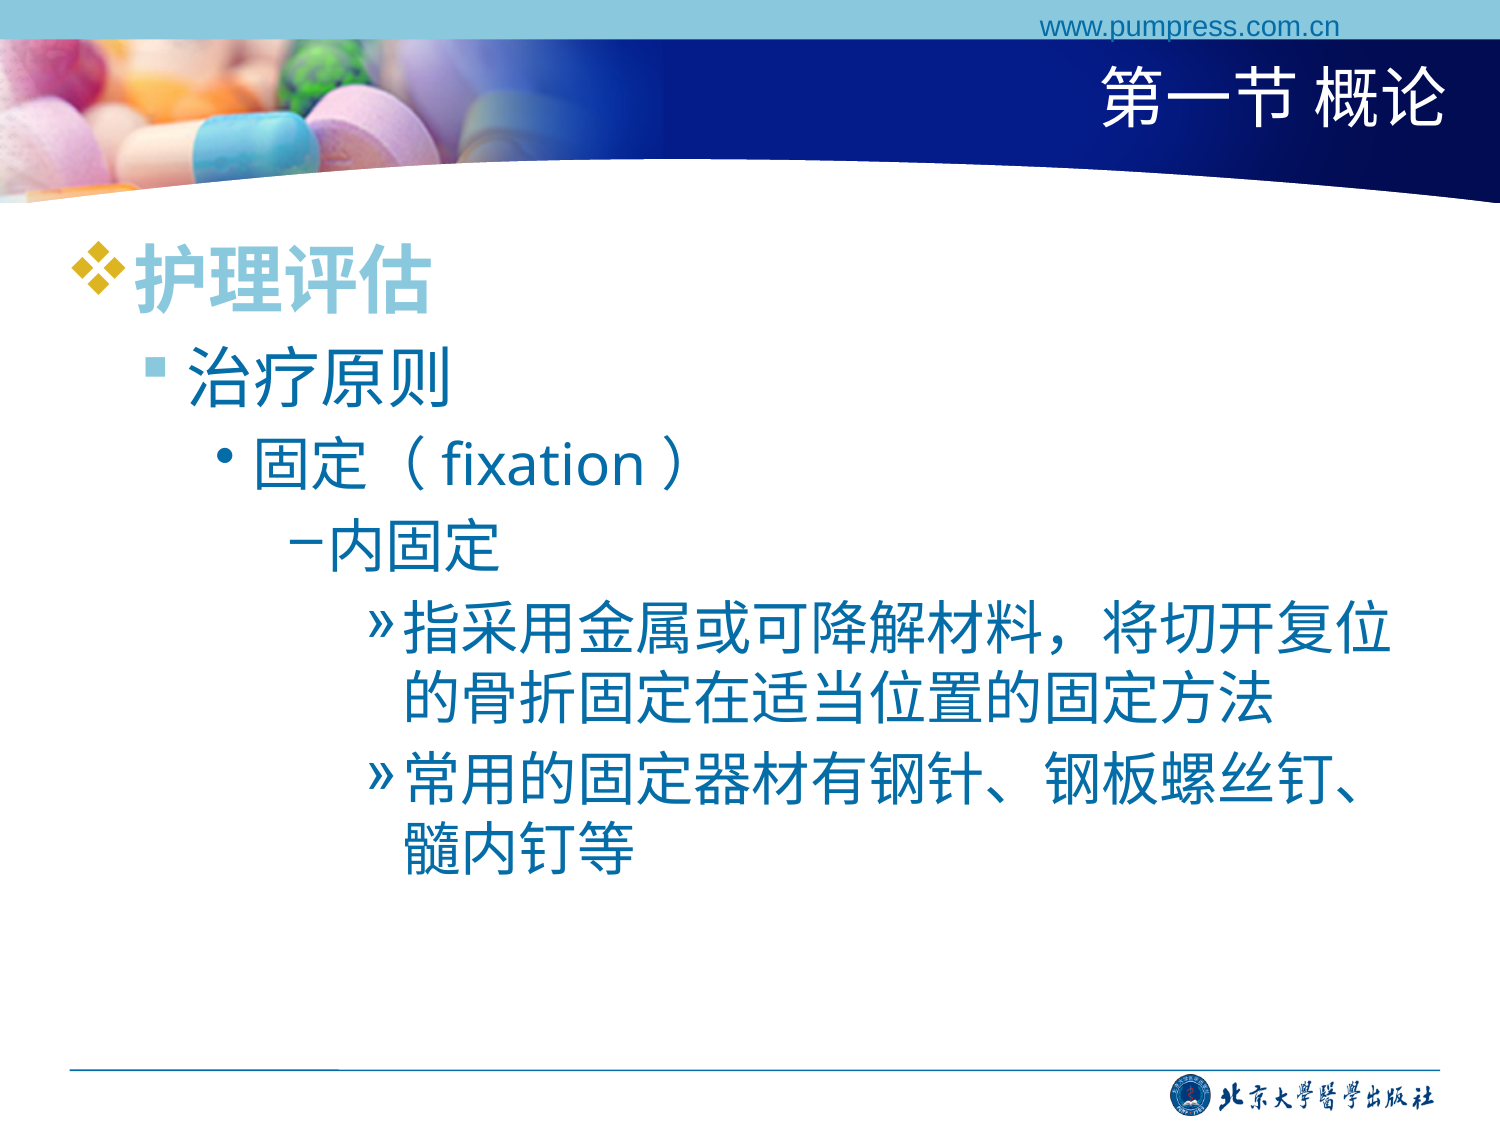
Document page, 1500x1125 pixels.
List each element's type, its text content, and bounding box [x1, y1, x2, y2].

picture [0, 40, 1500, 203]
title 第一节 概论 [137, 49, 1463, 143]
list 护理评估 治疗原则 固定（fixation） 内固定 指采用金属或可降解材料，将切开复位的骨折固定在适当位置的固定方法 常用的固定器材有钢针、钢板螺丝钉、髓内钉等 [49, 224, 1463, 1026]
slide_number www.pumpress.com.cn [1025, 0, 1463, 38]
picture [1170, 1074, 1436, 1118]
